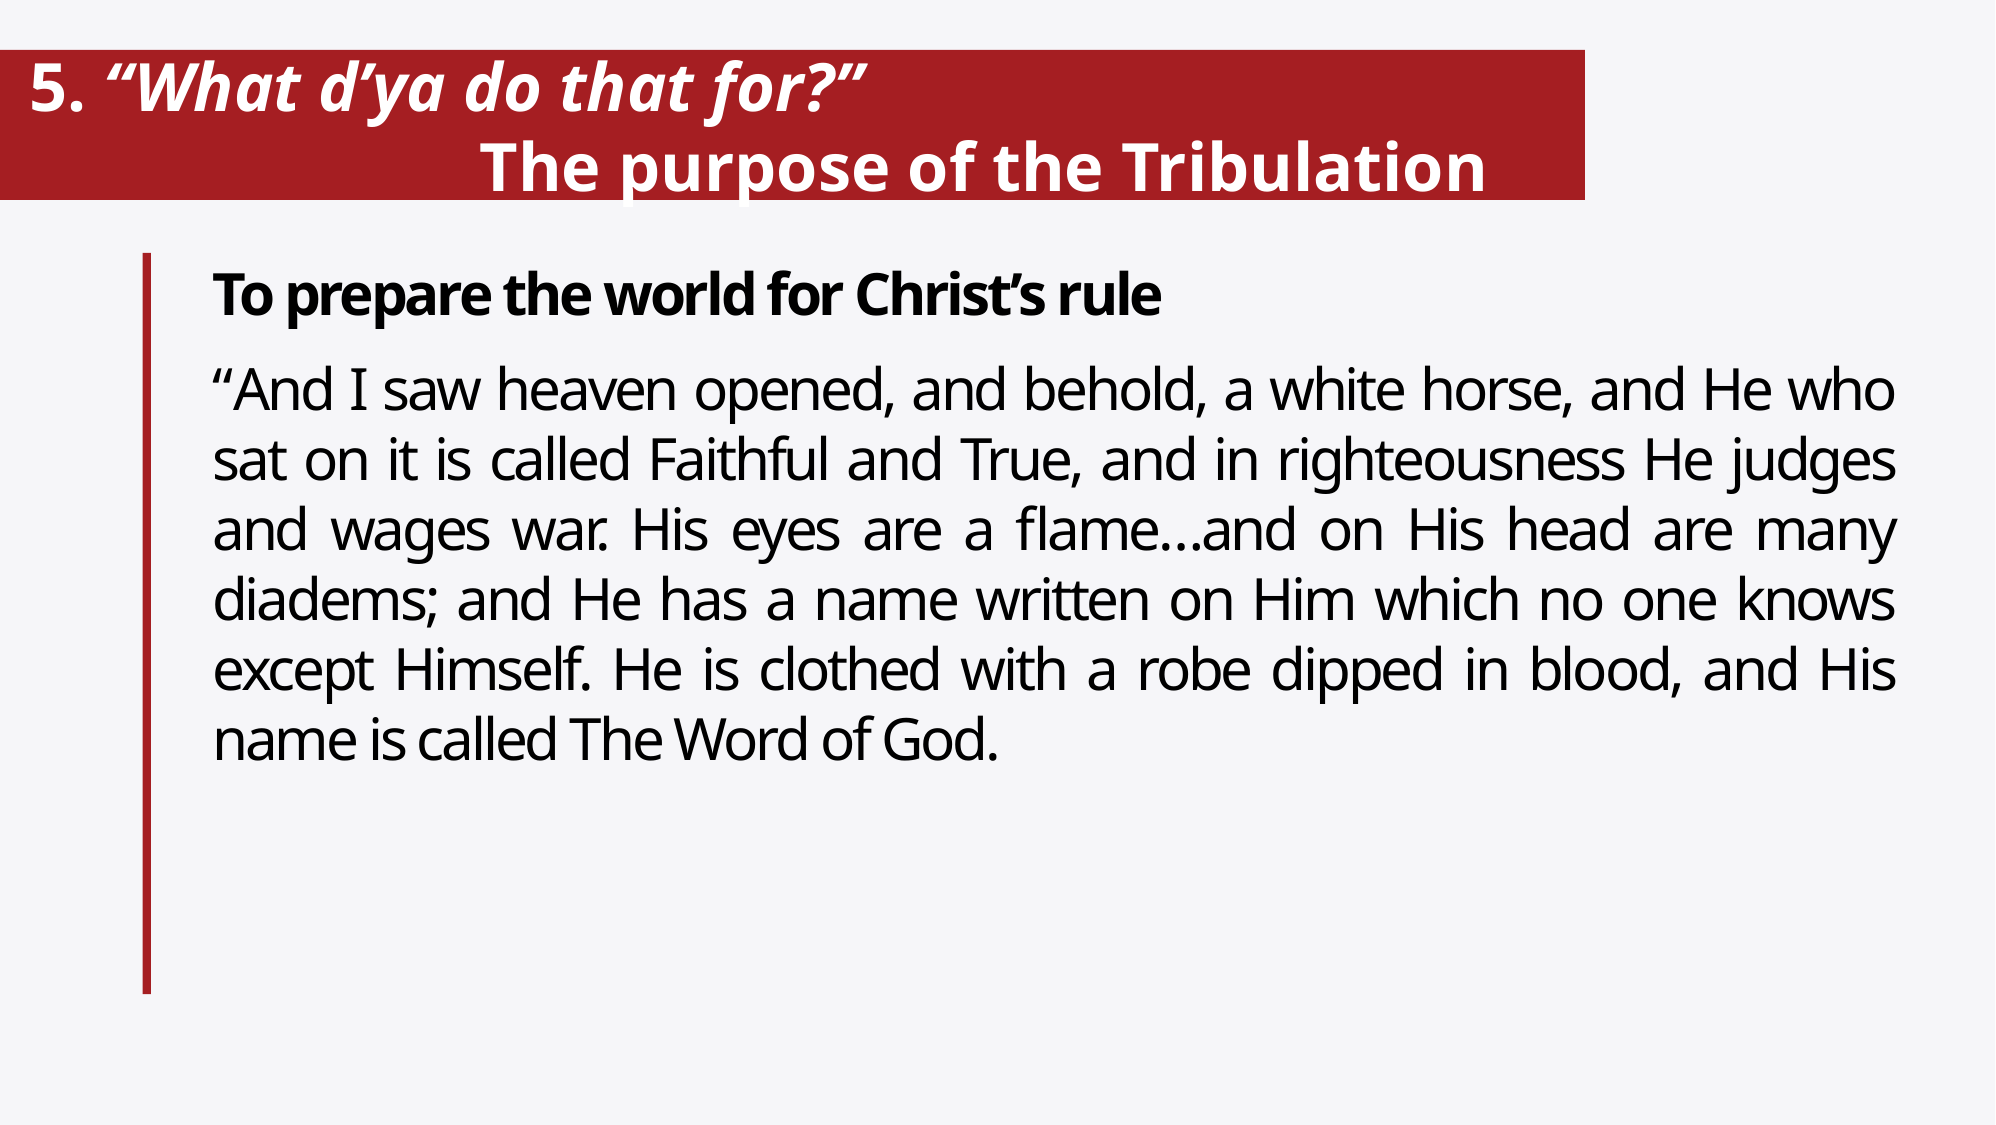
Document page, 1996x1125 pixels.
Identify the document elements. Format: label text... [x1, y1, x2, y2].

subtitle To prepare the world for Christ’s rule “And I saw heaven opened, and behold, a white horse, and He who sat on it is called Faithful and True, and in righteousness He judges and wages war. His eyes are a flame…and on His head are many diadems; and He has a name written on Him which no one knows except Himself. He is clothed with a robe dipped in blood, and His name is called The Word of God. [197, 249, 1910, 1000]
title 5. “What d’ya do that for?” The purpose of the Tribulation [14, 62, 1810, 188]
